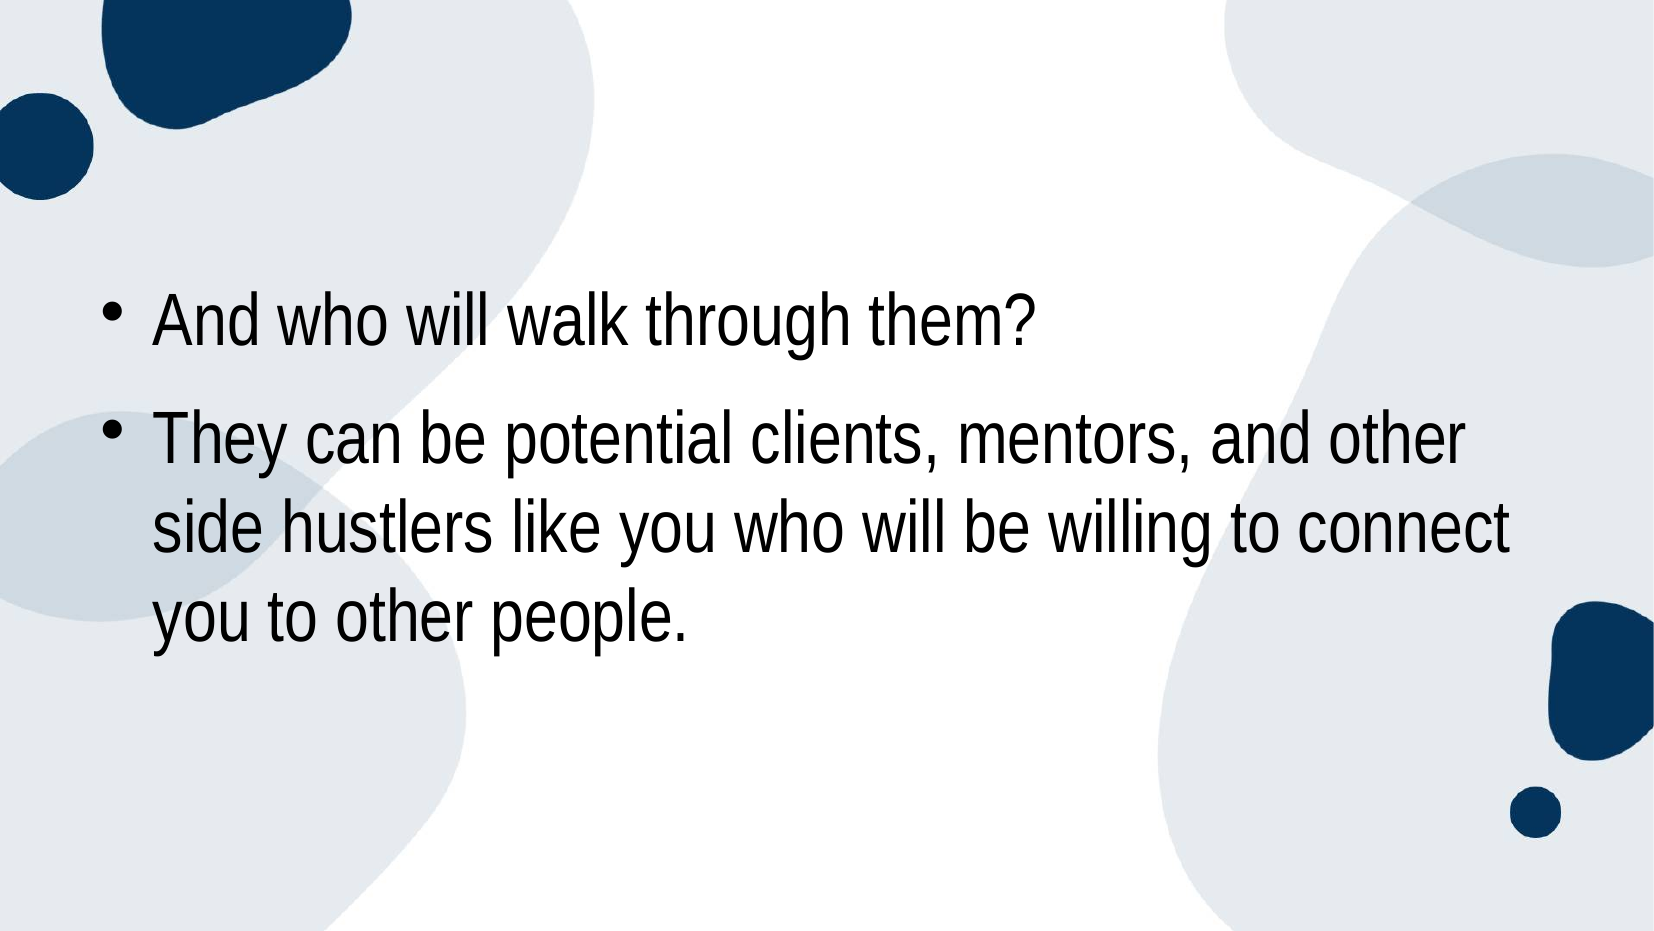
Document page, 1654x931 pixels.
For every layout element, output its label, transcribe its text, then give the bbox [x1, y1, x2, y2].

picture [0, 0, 1654, 931]
list And who will walk through them? They can be potential clients, mentors, and other side hustlers like you who will be willing to connect you to other people. [82, 270, 1571, 660]
